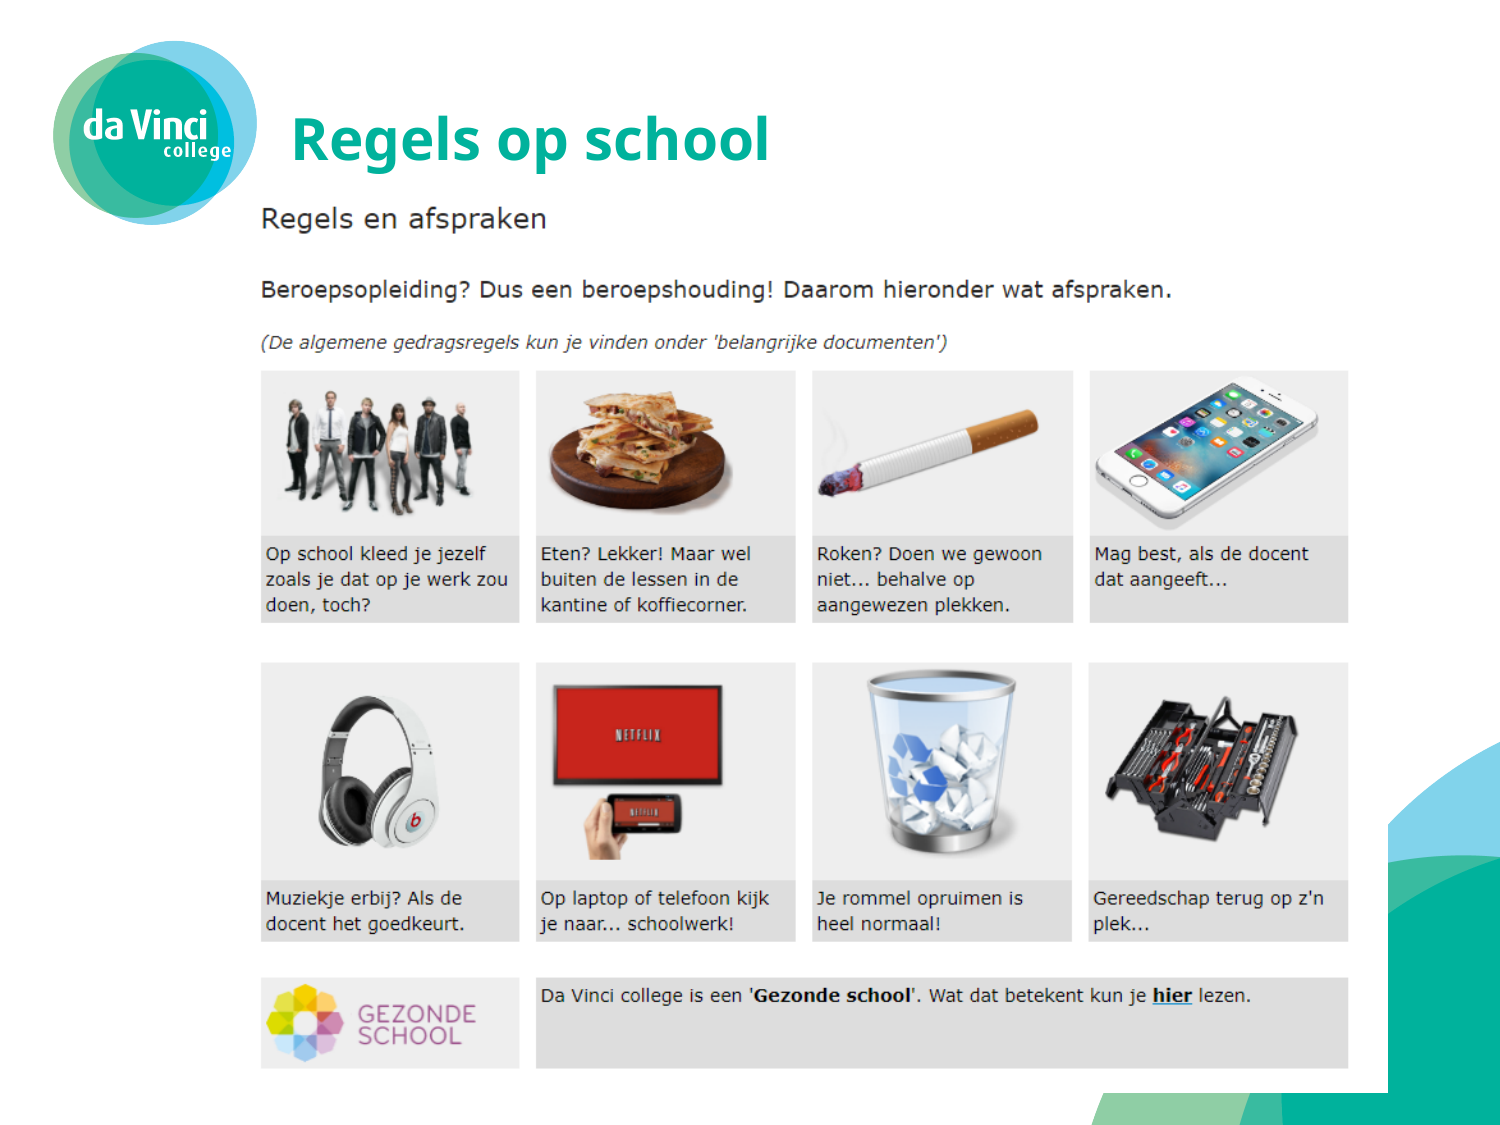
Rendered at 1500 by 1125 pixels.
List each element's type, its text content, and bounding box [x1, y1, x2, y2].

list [241, 203, 1389, 1093]
picture [0, 0, 1500, 1125]
title Regels op school [275, 37, 1424, 180]
